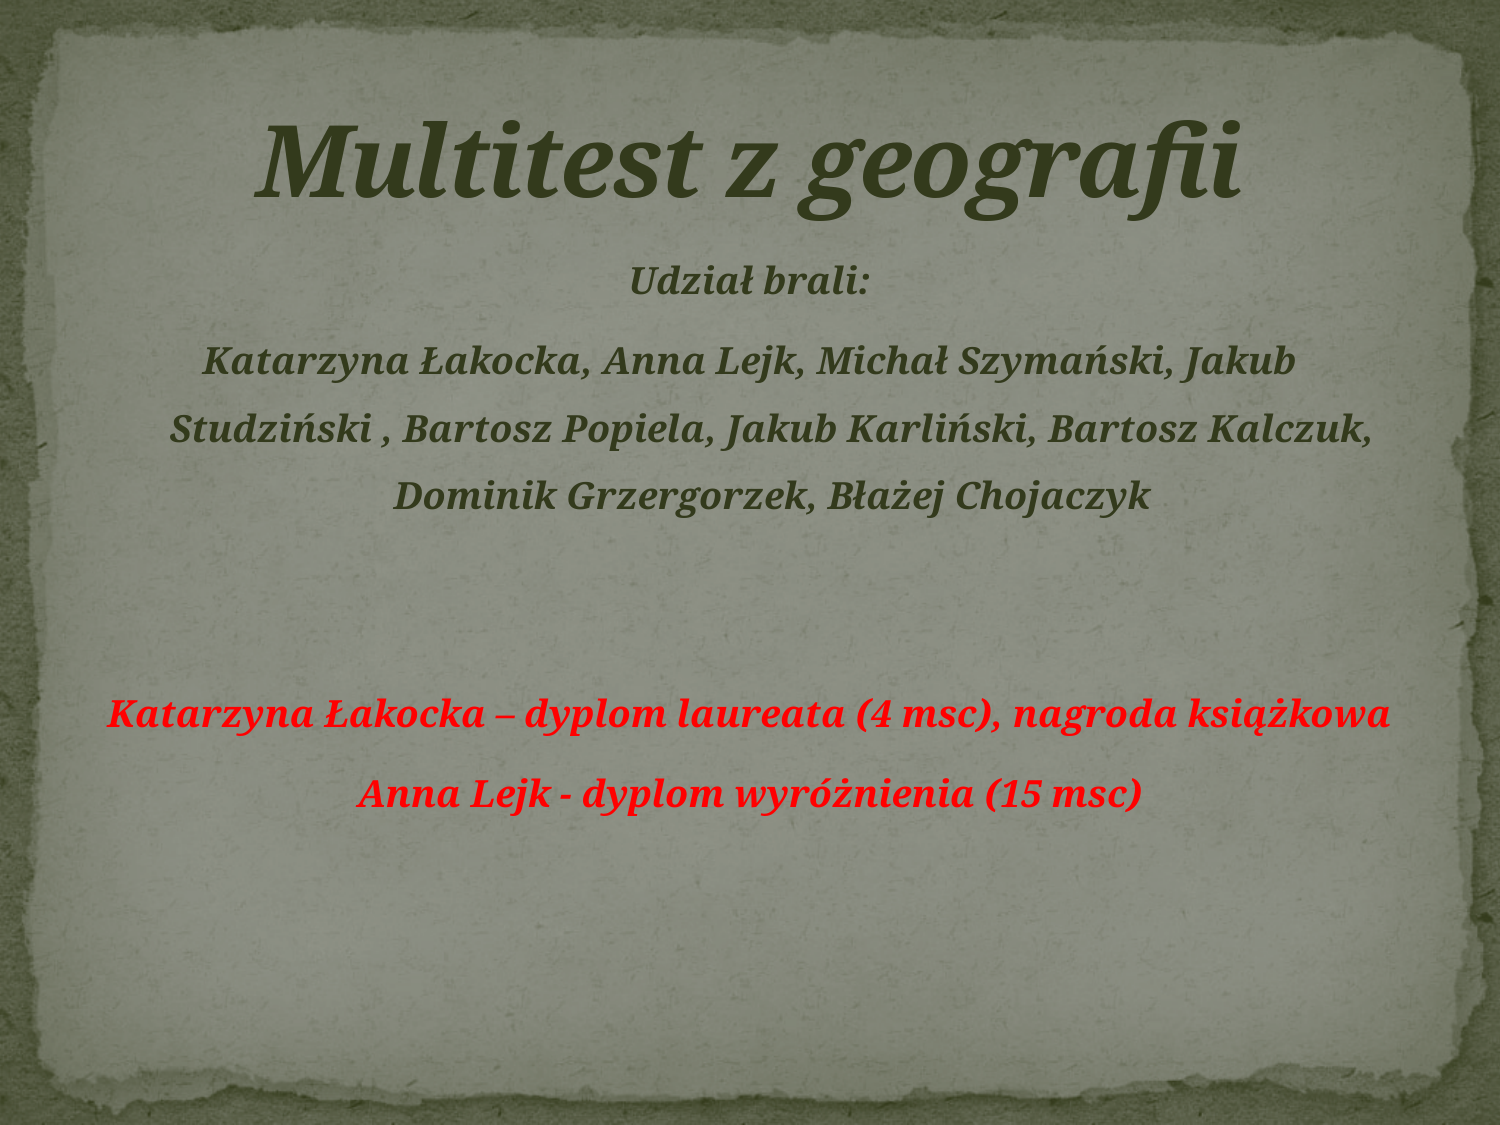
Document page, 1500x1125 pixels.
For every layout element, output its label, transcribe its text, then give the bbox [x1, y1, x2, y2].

list Udział brali: Katarzyna Łakocka, Anna Lejk, Michał Szymański, Jakub Studziński , Bartosz Popiela, Jakub Karliński, Bartosz Kalczuk, Dominik Grzergorzek, Błażej Chojaczyk Katarzyna Łakocka – dyplom laureata (4 msc), nagroda książkowa Anna Lejk - dyplom wyróżnienia (15 msc) [75, 249, 1425, 1000]
title Multitest z geografii [74, 24, 1425, 225]
